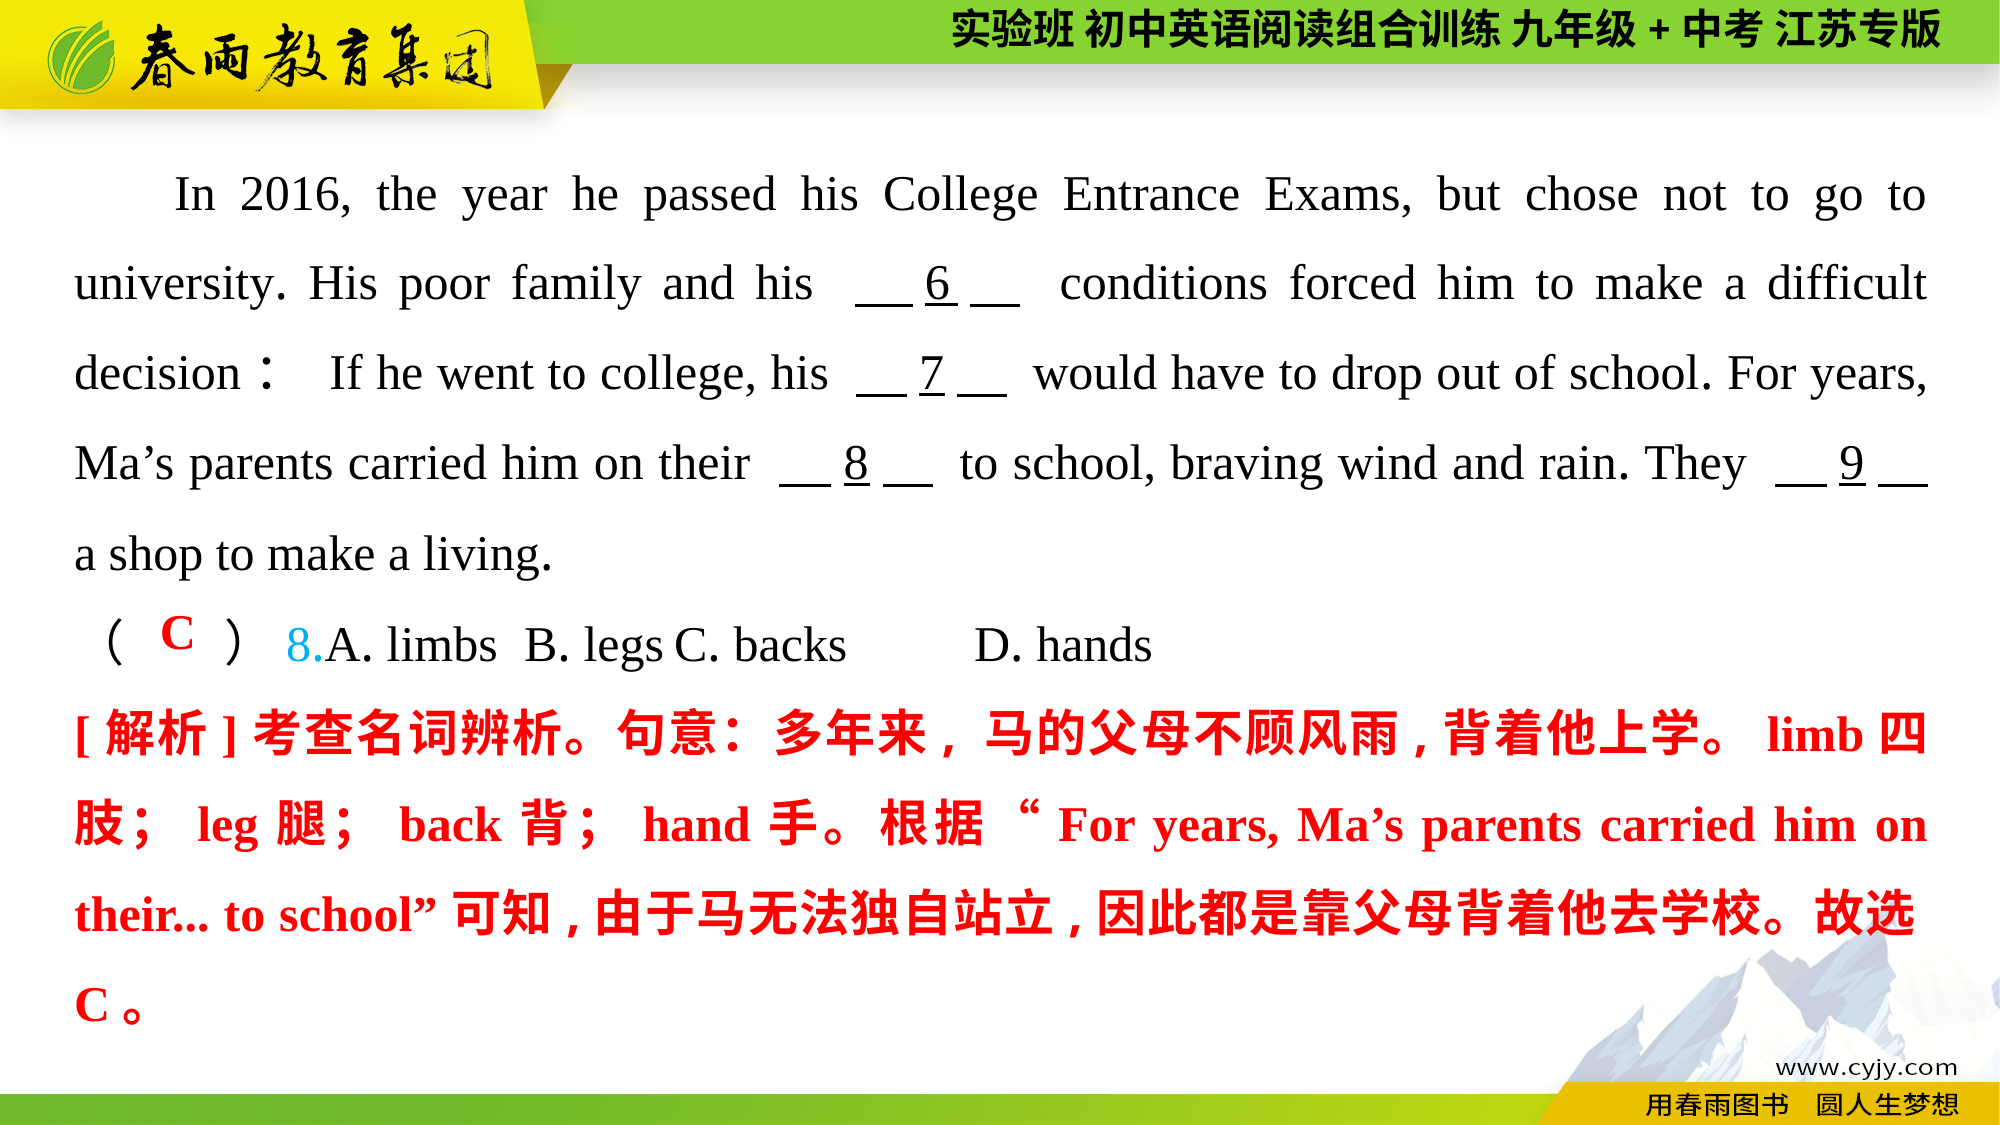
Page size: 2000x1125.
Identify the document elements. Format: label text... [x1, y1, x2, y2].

text_box C [145, 591, 212, 664]
list In 2016, the year he passed his College Entrance Exams, but chose not to go to university. His poor family and his 6 conditions forced him to make a difficult decision： If he went to college, his 7 would have to drop out of school. For years, Ma’s parents carried him on their 8 to school, braving wind and rain. They 9 a shop to make a living. [59, 122, 1944, 574]
text_box （ ）8.A. limbs B. legs C. backs D. hands [59, 574, 1944, 664]
picture [0, 0, 2000, 1125]
text_box [解析]考查名词辨析。句意：多年来, 马的父母不顾风雨,背着他上学。limb四肢；leg腿；back背；hand手。根据“For years, Ma’s parents carried him on their... to school”可知,由于马无法独自站立,因此都是靠父母背着他去学校。故选C。 [59, 664, 1944, 1040]
